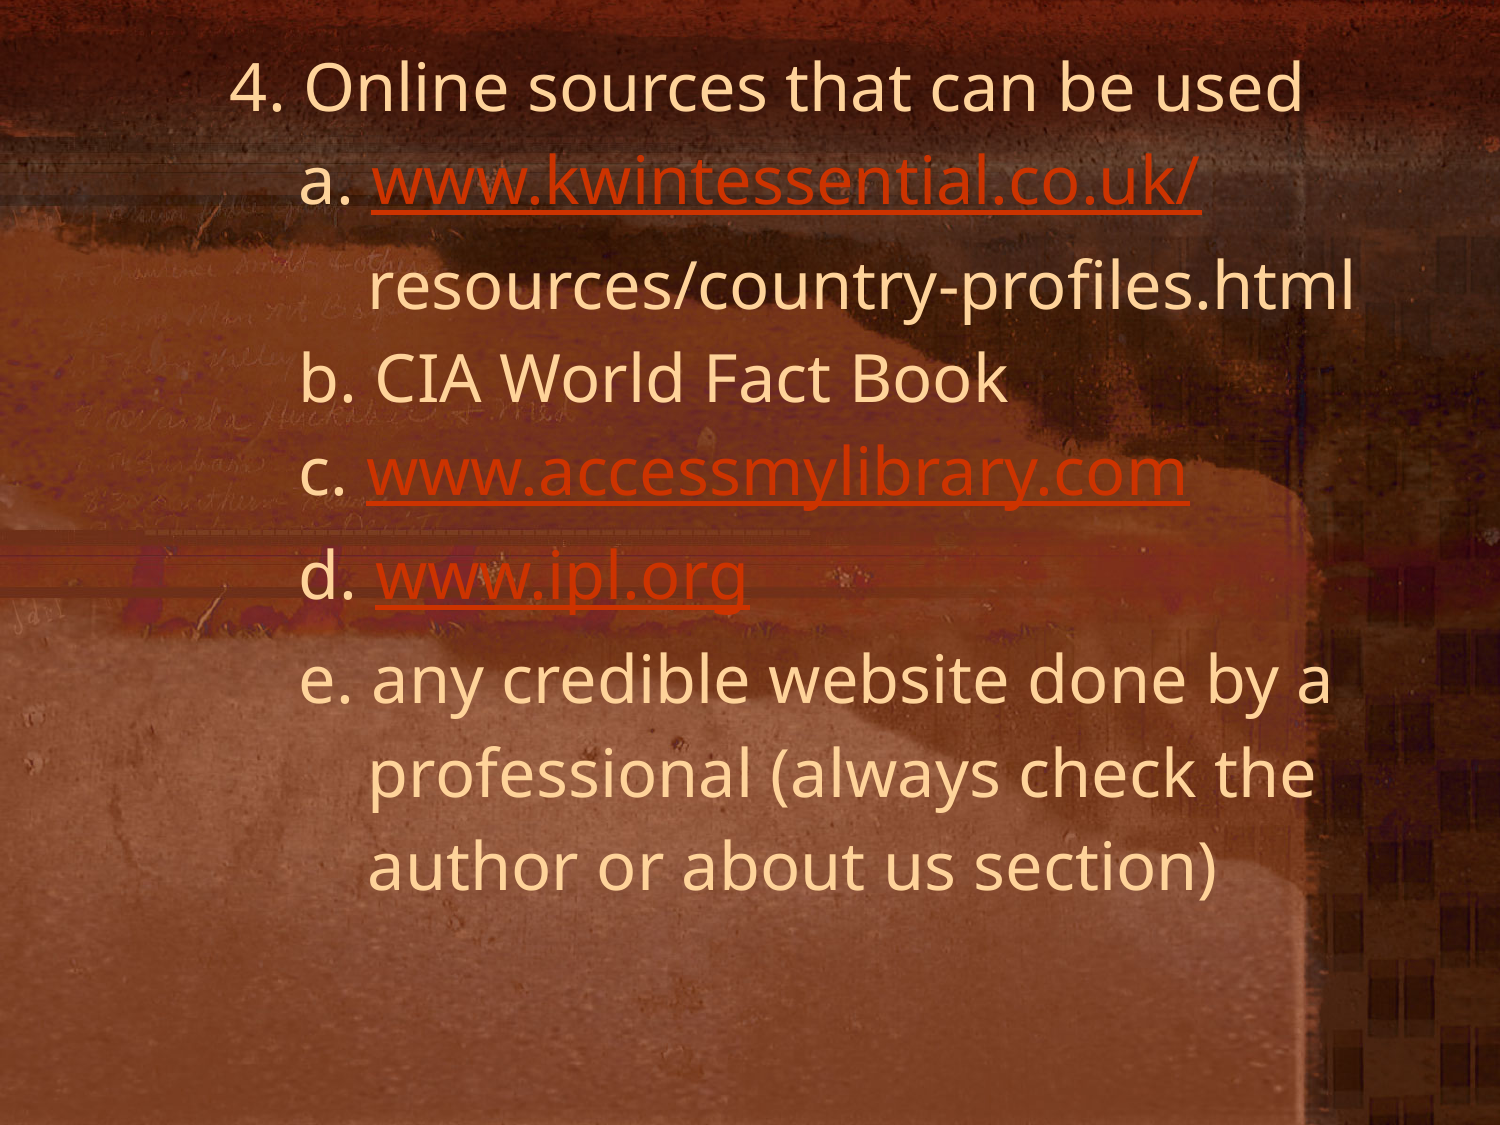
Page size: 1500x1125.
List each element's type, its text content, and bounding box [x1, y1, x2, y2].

list 4. Online sources that can be used a. www.kwintessential.co.uk/ resources/country-profiles.html b. CIA World Fact Book c. www.accessmylibrary.com d. www.ipl.org e. any credible website done by a professional (always check the author or about us section) [24, 37, 1476, 1101]
picture [0, 0, 1500, 1125]
